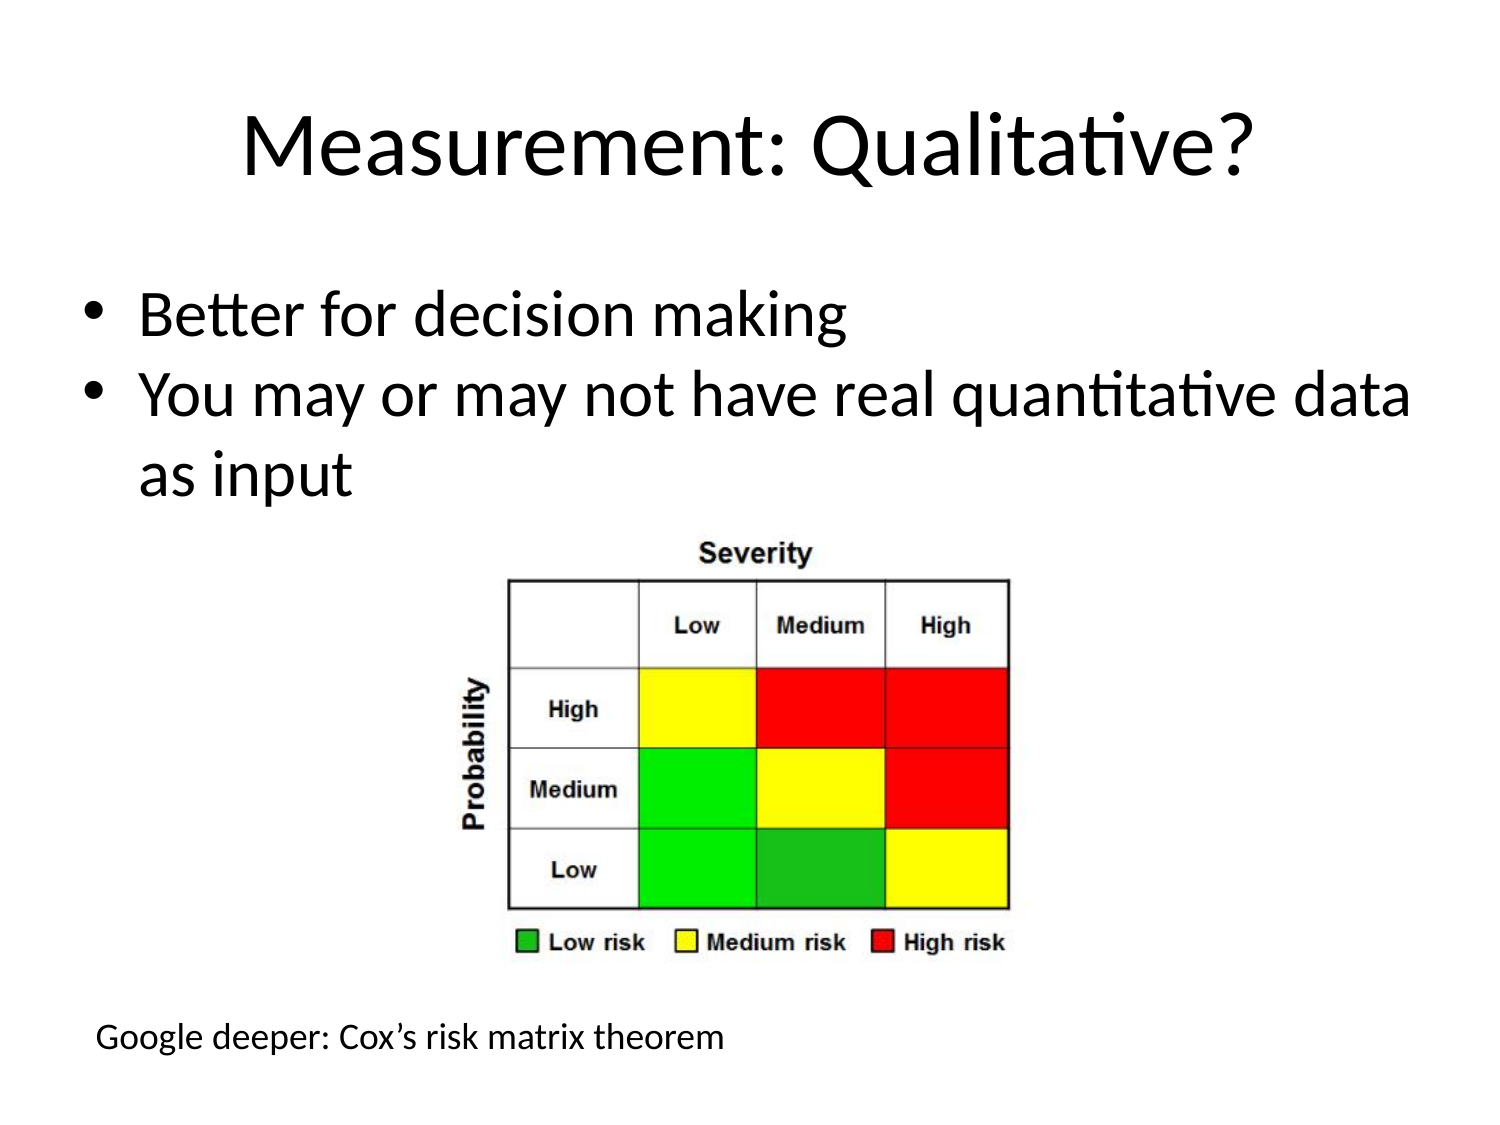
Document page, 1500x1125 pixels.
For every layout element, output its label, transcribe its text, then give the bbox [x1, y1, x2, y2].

text_box Google deeper: Cox’s risk matrix theorem [88, 1004, 808, 1065]
text_box Better for decision making You may or may not have real quantitative data as input [75, 262, 1425, 518]
text_box Measurement: Qualitative? [75, 76, 1425, 201]
picture [434, 524, 1050, 982]
